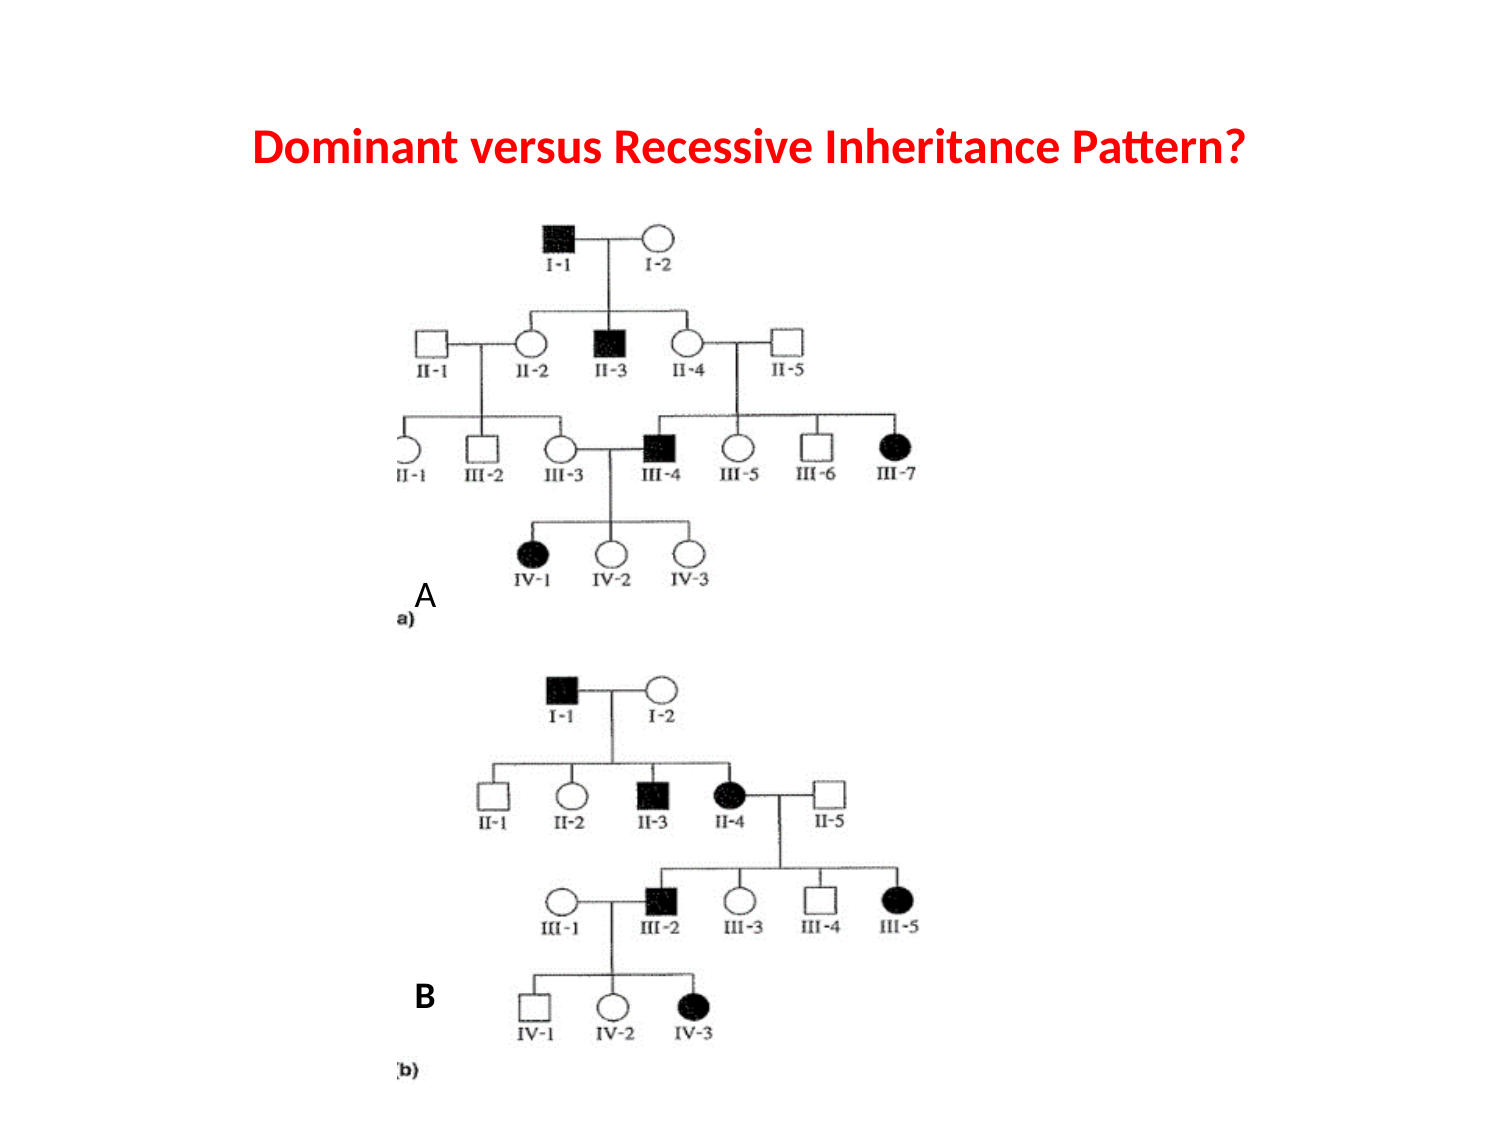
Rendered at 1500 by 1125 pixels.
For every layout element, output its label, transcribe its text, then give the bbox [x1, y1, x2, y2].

title Dominant versus Recessive Inheritance Pattern? [112, 87, 1388, 200]
picture [397, 212, 950, 1101]
